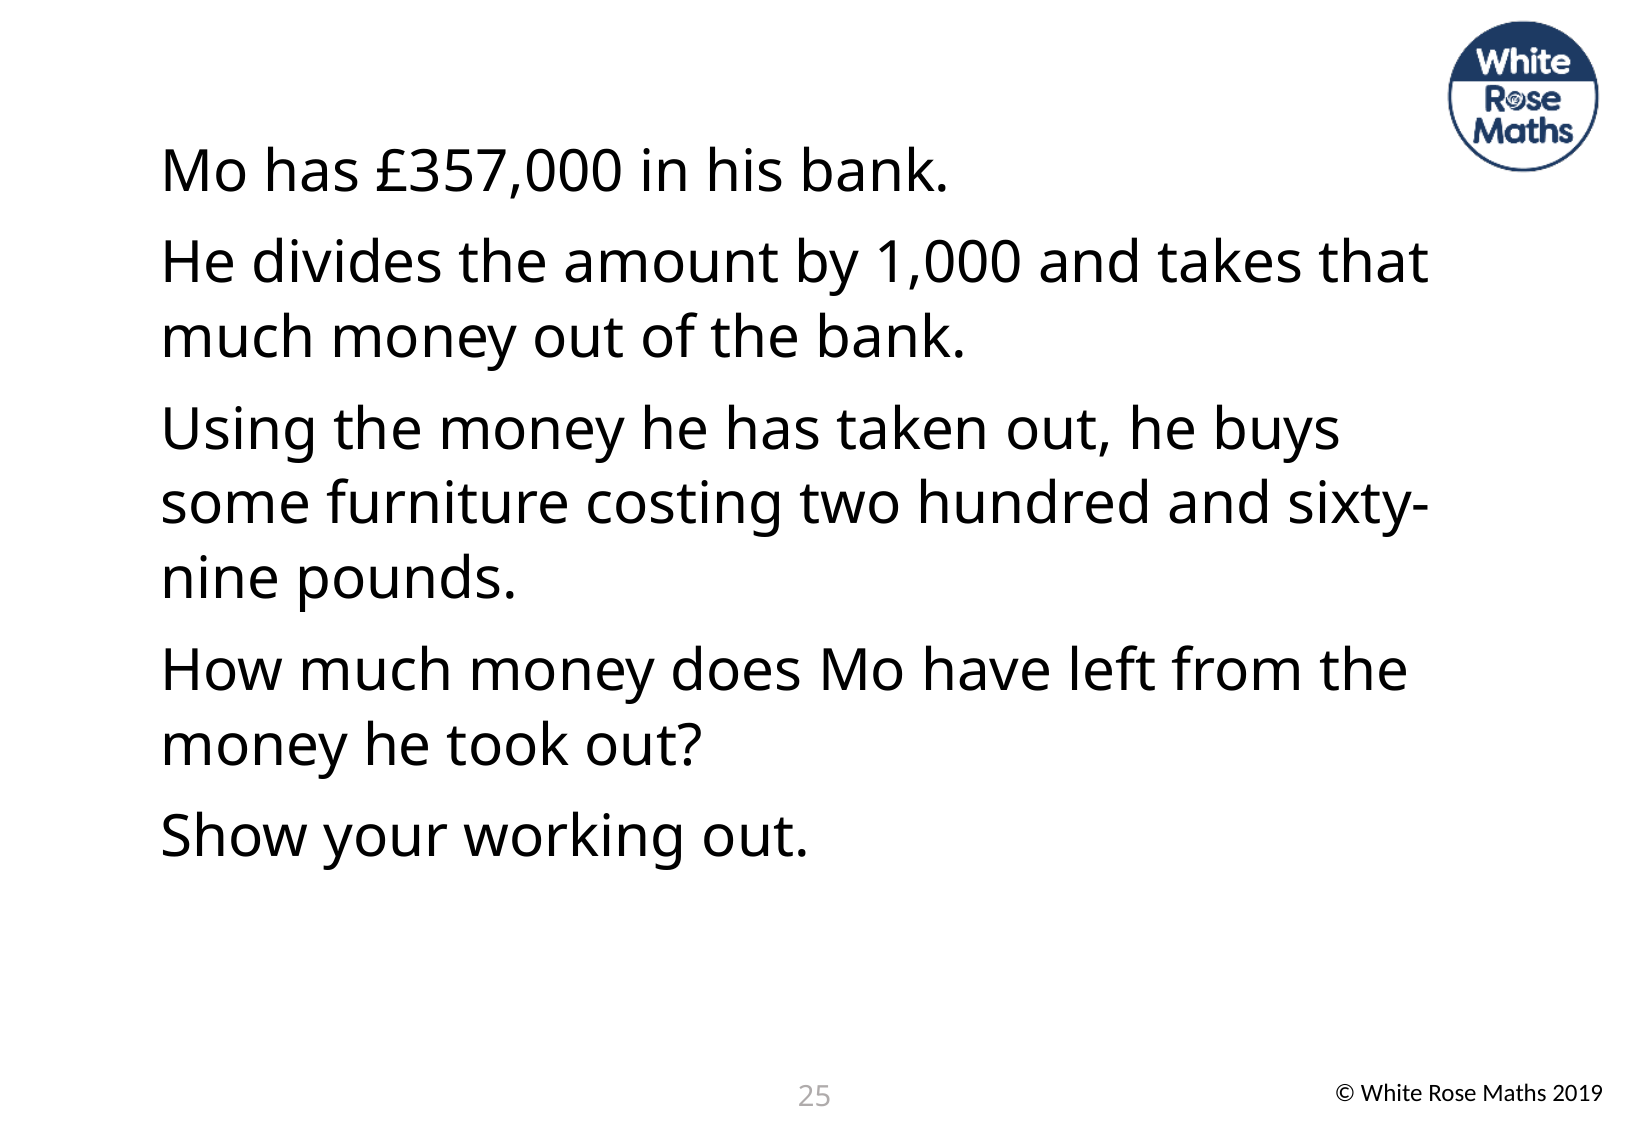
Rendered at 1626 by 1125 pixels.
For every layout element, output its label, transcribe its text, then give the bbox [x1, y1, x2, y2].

text_box Mo has £357,000 in his bank. He divides the amount by 1,000 and takes that much money out of the bank. Using the money he has taken out, he buys some furniture costing two hundred and sixty-nine pounds. How much money does Mo have left from the money he took out? Show your working out. [145, 120, 1468, 876]
slide_number 25 [776, 1069, 854, 1125]
picture [1444, 17, 1602, 175]
